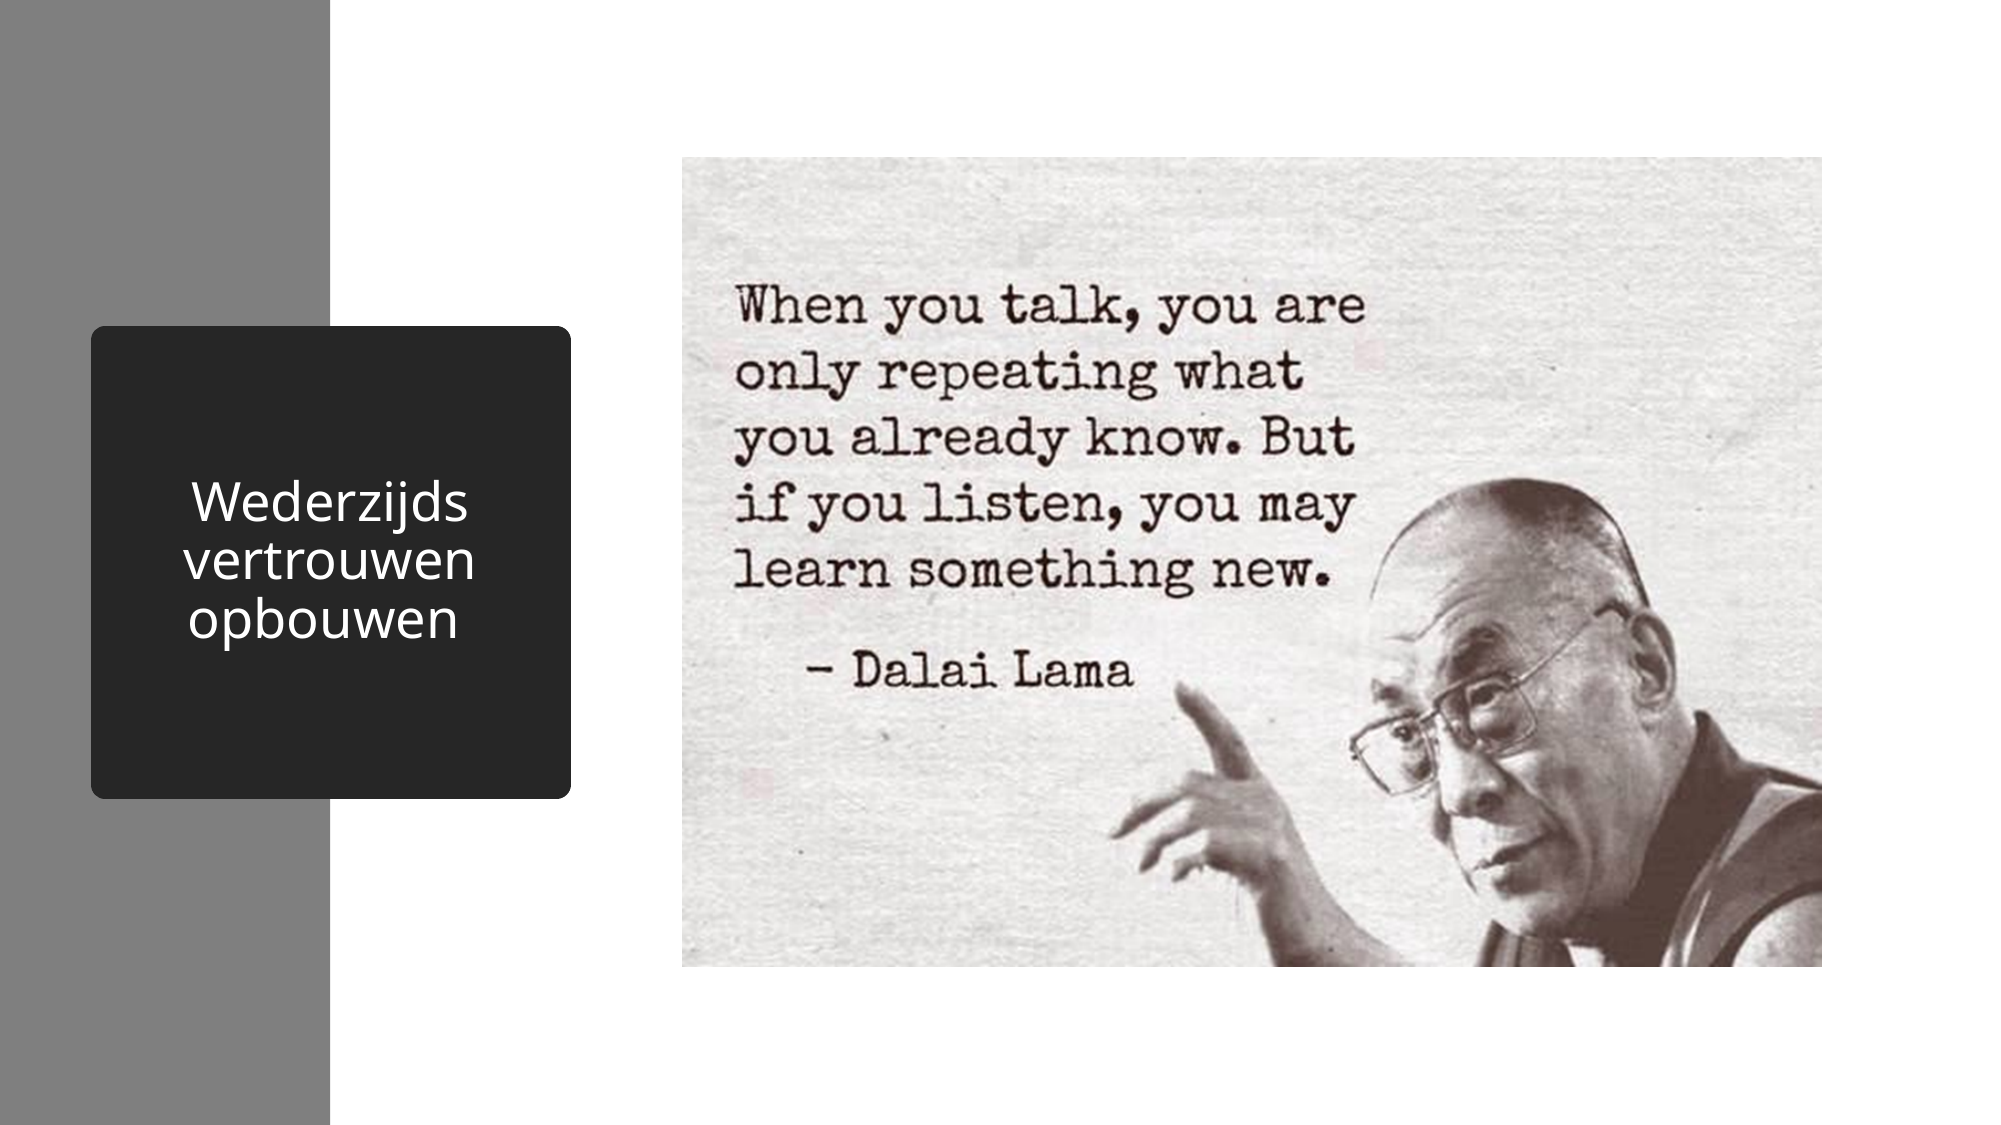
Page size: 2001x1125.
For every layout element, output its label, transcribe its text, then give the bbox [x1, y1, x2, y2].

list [682, 157, 1822, 967]
text_box [0, 0, 331, 1125]
title Wederzijds vertrouwen opbouwen [105, 340, 557, 785]
text_box [331, 0, 2000, 1125]
